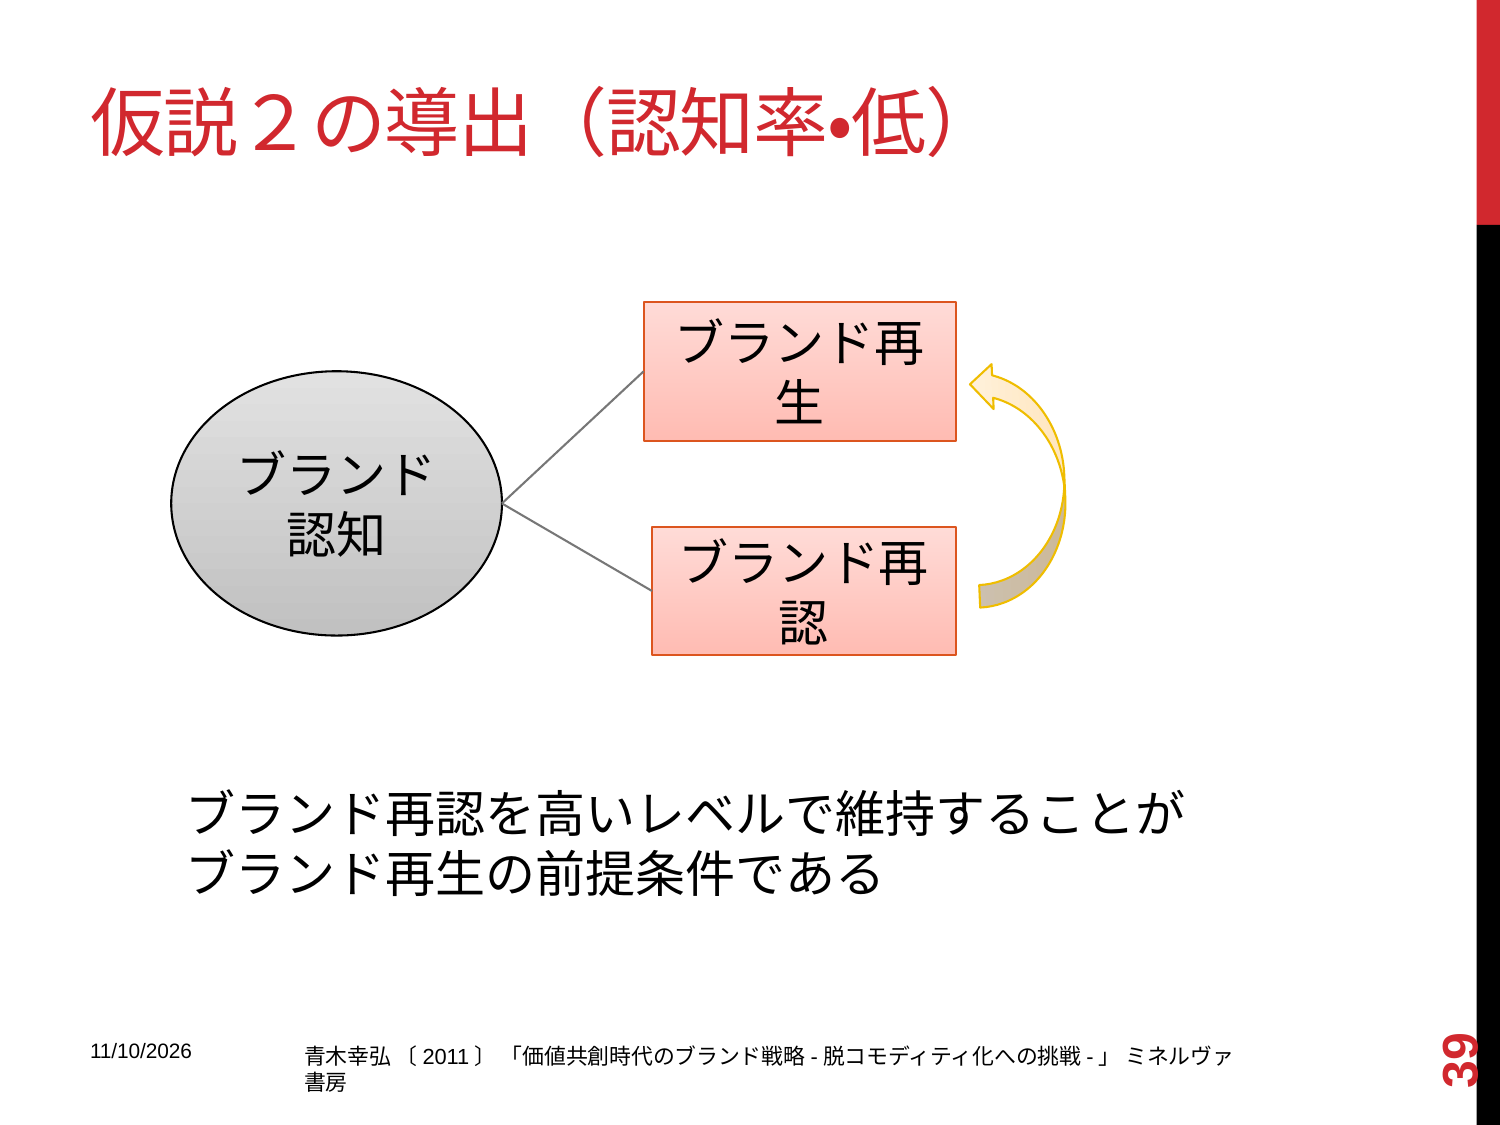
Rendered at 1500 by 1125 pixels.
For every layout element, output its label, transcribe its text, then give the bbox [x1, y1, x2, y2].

text_box ブランド再生 [643, 301, 957, 442]
text_box ブランド認知 [170, 370, 500, 637]
title 仮説２の導出（認知率・低） [75, 25, 1046, 173]
text_box [968, 363, 1067, 609]
slide_number 39 [1427, 887, 1488, 1104]
text_box ブランド再認 [651, 526, 957, 656]
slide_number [75, 1012, 638, 1063]
text_box ブランド再認を高いレベルで維持することがブランド再生の前提条件である [171, 775, 1247, 910]
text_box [501, 502, 653, 592]
text_box 青木幸弘 〔2011〕 「価値共創時代のブランド戦略-脱コモディティ化への挑戦-」 ミネルヴァ書房 [289, 1034, 1267, 1103]
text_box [501, 370, 645, 501]
